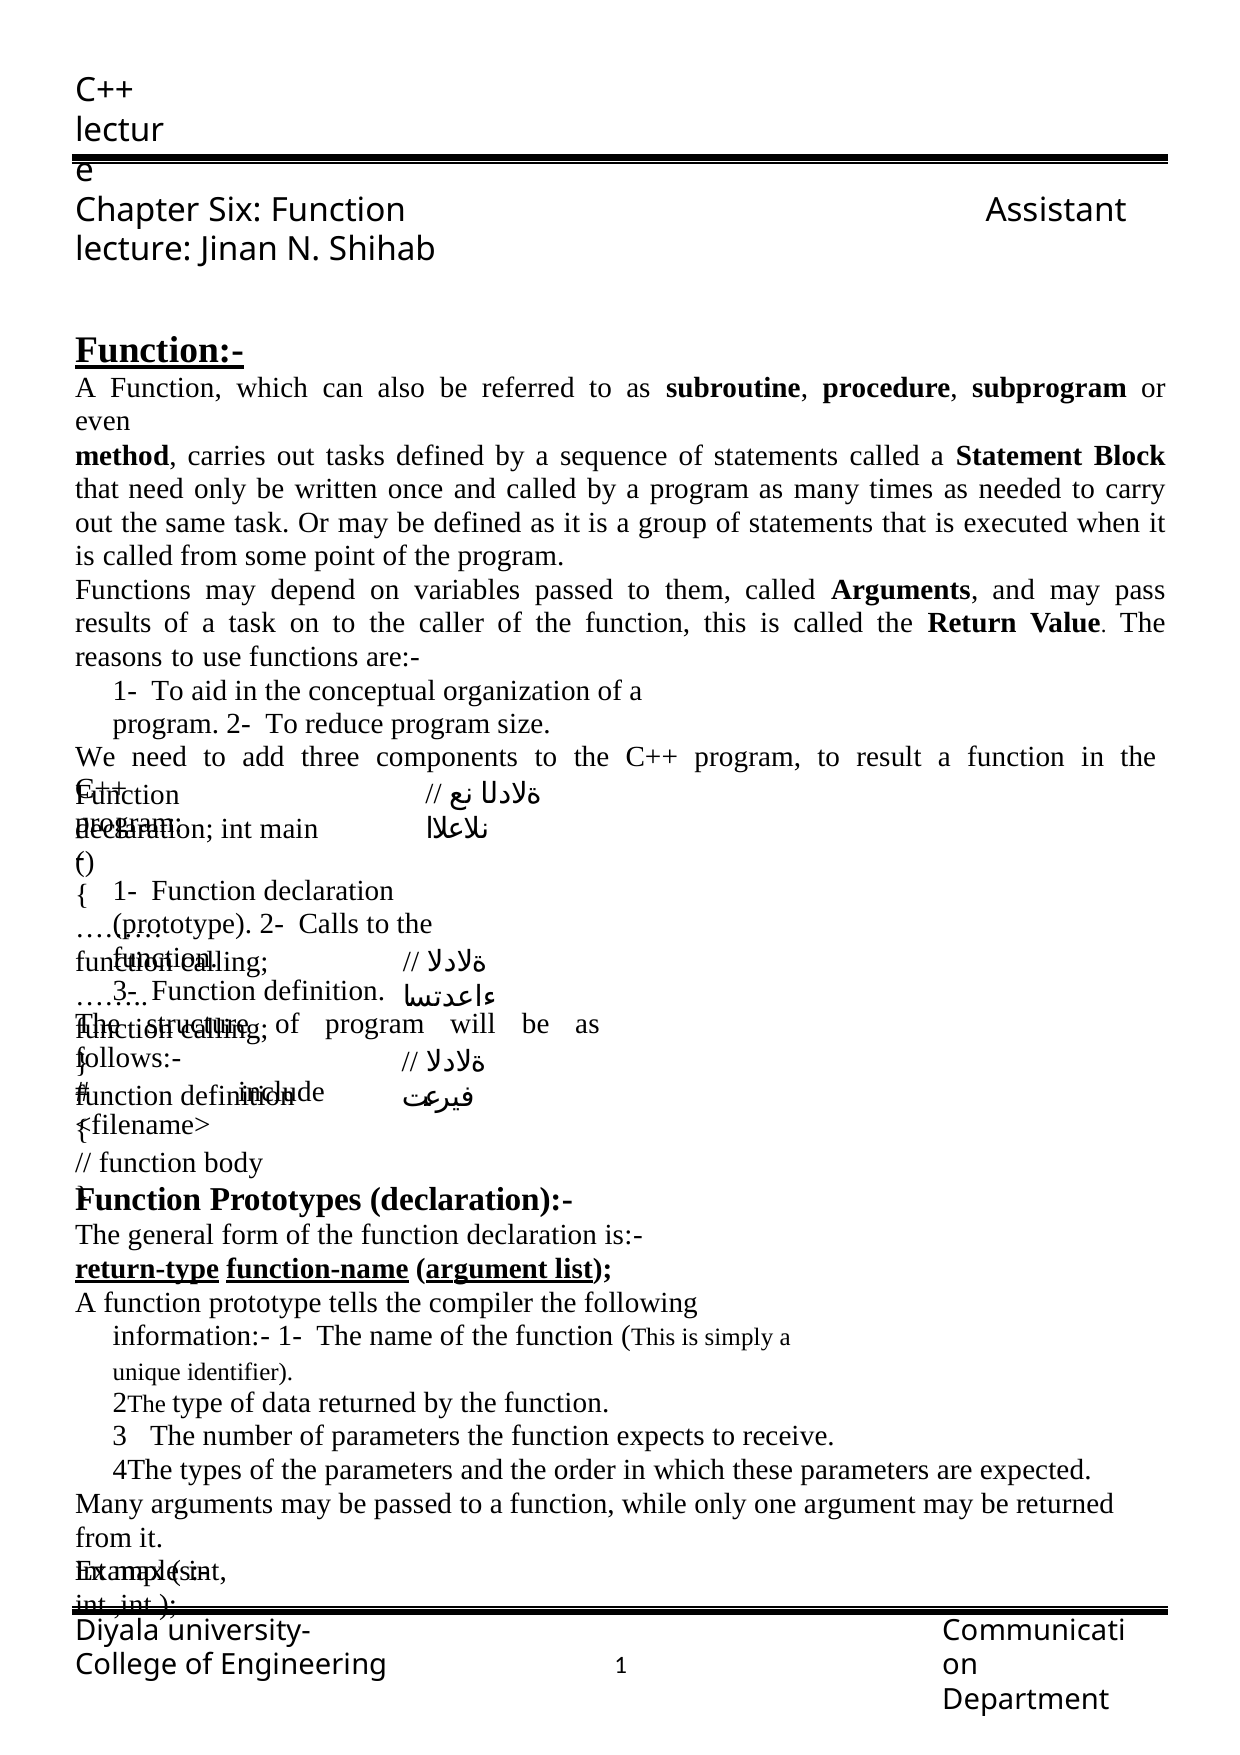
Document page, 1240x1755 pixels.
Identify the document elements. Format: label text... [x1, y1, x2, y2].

text_box // ةلادلا فيرعت [399, 1042, 544, 1080]
text_box Function declaration; int main () { ……… function calling; …….. function calling; } function definition { // function body } [72, 776, 326, 1177]
text_box // ةلادلا نع نلاعلاا [423, 774, 612, 812]
text_box Function Prototypes (declaration):- The general form of the function declaration is:- return-type function-name (argument list); A function prototype tells the compiler the following information:- 1- The name of the function (This is simply a unique identifier). The type of data returned by the function. The number of parameters the function expects to receive. The types of the parameters and the order in which these parameters are expected. Many arguments may be passed to a function, while only one argument may be returned from it. Examples:- [72, 1177, 1168, 1555]
text_box int max ( int, int ,int ); [72, 1555, 337, 1588]
text_box 1 [612, 1648, 630, 1682]
footer Communication Department [940, 1610, 1137, 1651]
text_box // ةلادلا ءاعدتسا [400, 942, 554, 980]
slide_number Diyala university- College of Engineering [72, 1610, 390, 1651]
text_box C++ lecture Chapter Six: Function Assistant lecture: Jinan N. Shihab Function:- A Function, which can also be referred to as subroutine, procedure, subprogram or even method, carries out tasks defined by a sequence of statements called a Statement Block that need only be written once and called by a program as many times as needed to carry out the same task. Or may be defined as it is a group of statements that is executed when it is called from some point of the program. Functions may depend on variables passed to them, called Arguments, and may pass results of a task on to the caller of the function, this is called the Return Value. The reasons to use functions are:- 1- To aid in the conceptual organization of a program. 2- To reduce program size. We need to add three components to the C++ program, to result a function in the C++ program:- 1- Function declaration (prototype). 2- Calls to the function. 3- Function definition. The structure of program will be as follows:- # include <filename> [72, 68, 1168, 778]
